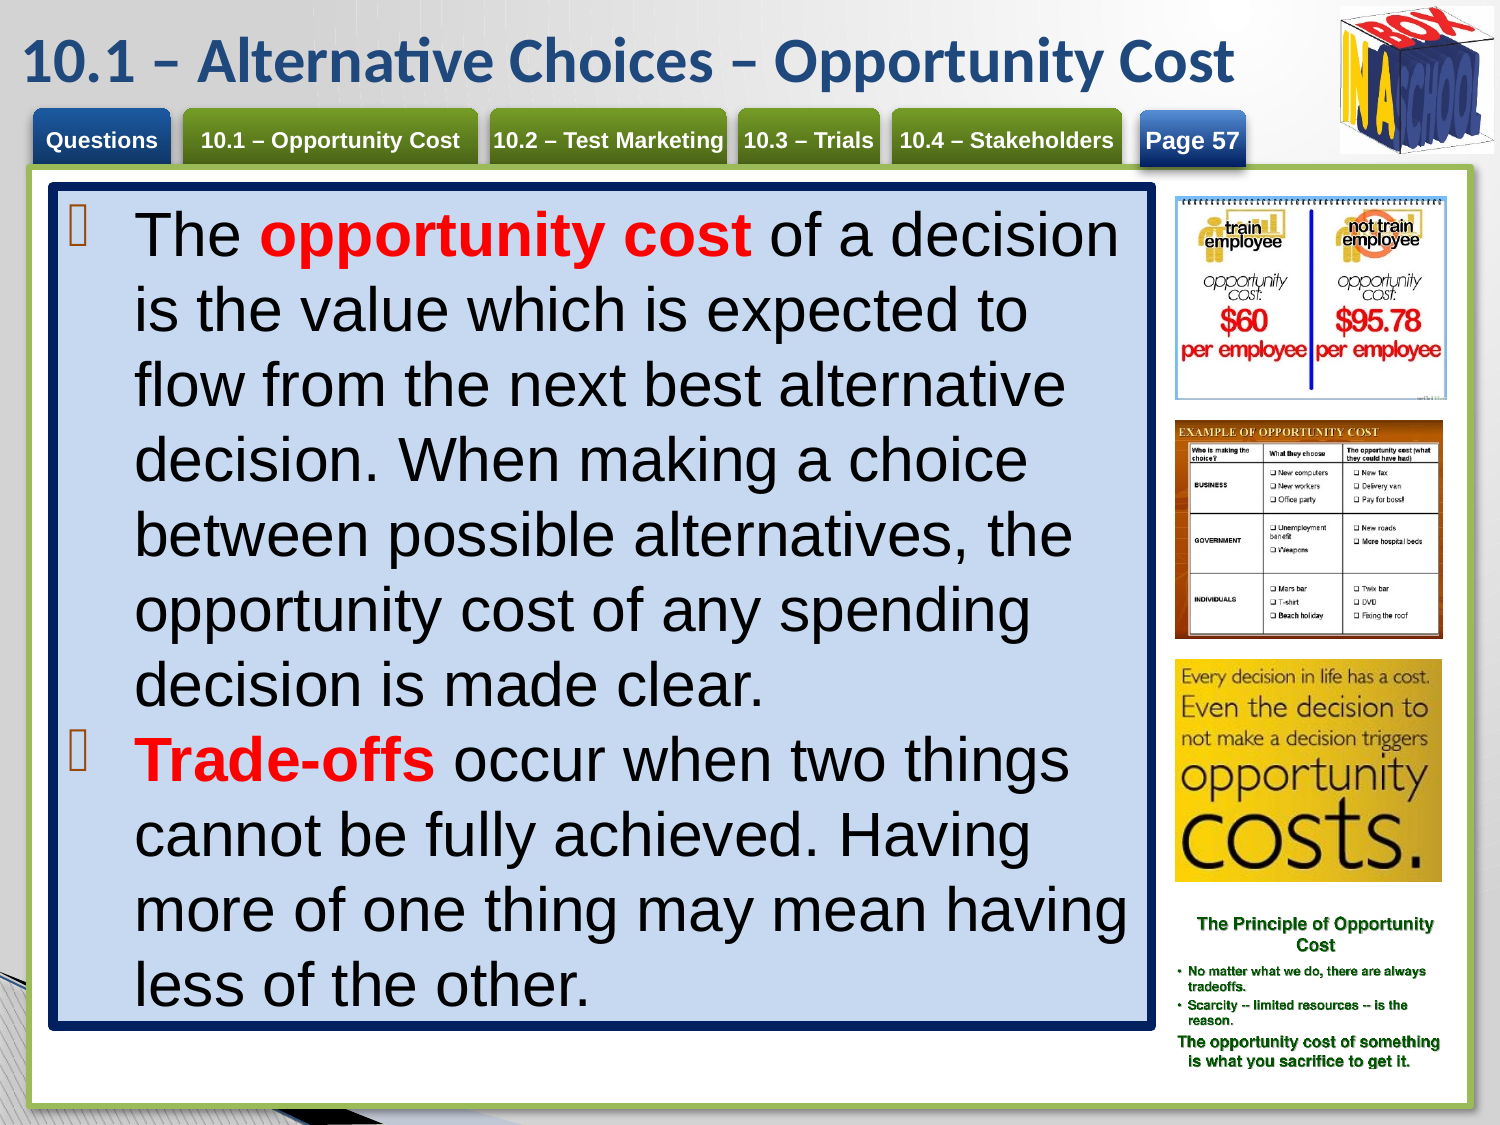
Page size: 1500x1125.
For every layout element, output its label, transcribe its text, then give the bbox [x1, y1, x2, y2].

picture [1174, 195, 1448, 401]
picture [1340, 6, 1495, 154]
title 10.1 – Alternative Choices – Opportunity Cost [5, 11, 1270, 102]
text_box Page 57 [1139, 109, 1247, 167]
picture [281, 1114, 303, 1125]
picture [1174, 420, 1443, 639]
picture [1174, 659, 1442, 882]
text_box The opportunity cost of a decision is the value which is expected to flow from the next best alternative decision. When making a choice between possible alternatives, the opportunity cost of any spending decision is made clear. Trade-offs occur when two things cannot be fully achieved. Having more of one thing may mean having less of the other. [53, 186, 1152, 1026]
picture [1174, 916, 1441, 1069]
